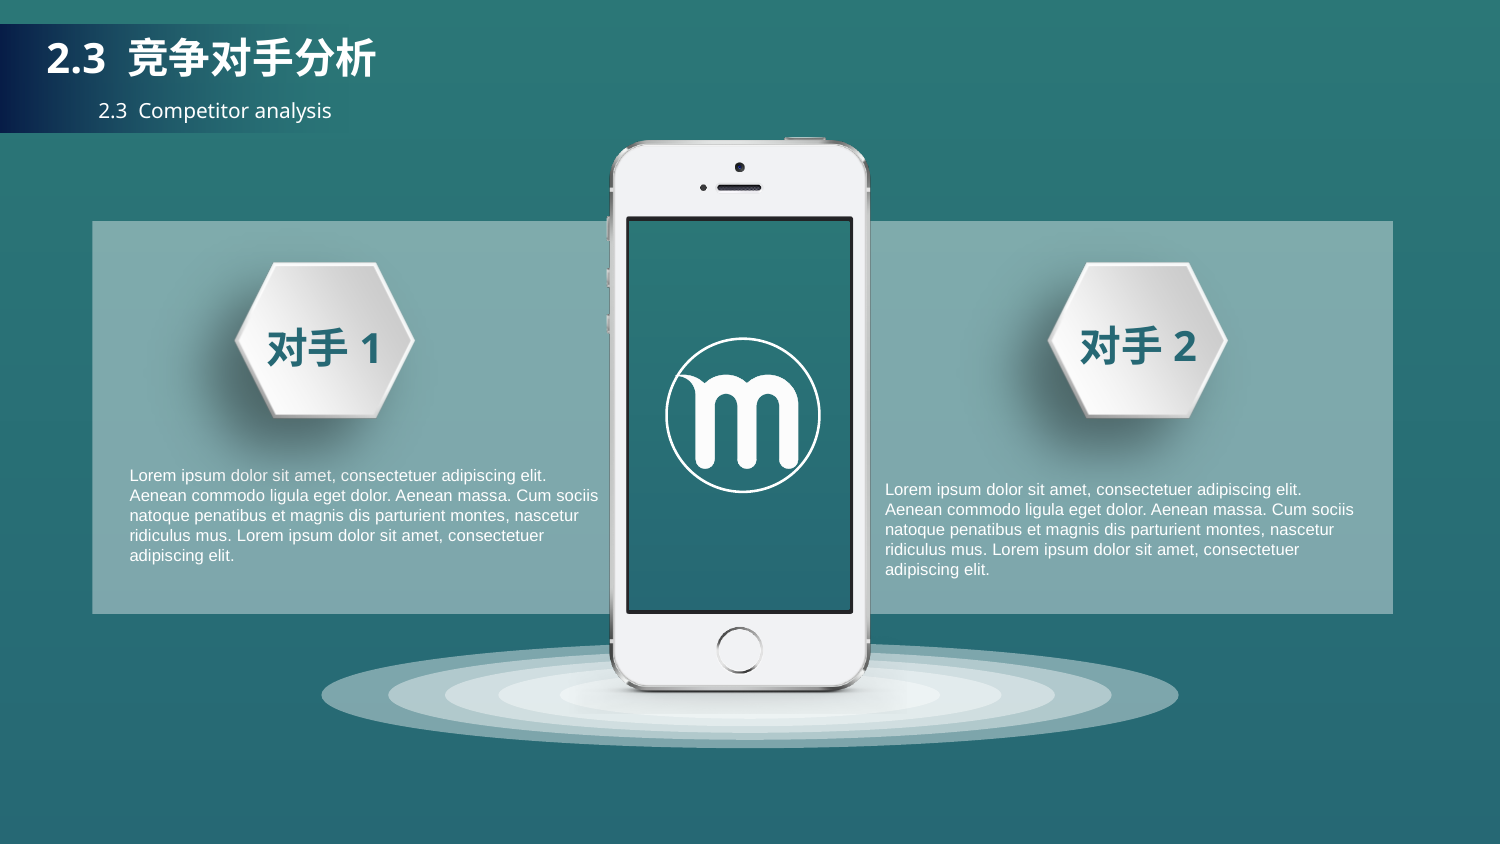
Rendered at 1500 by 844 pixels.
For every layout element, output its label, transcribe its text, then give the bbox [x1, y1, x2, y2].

text_box 2.3 竞争对手分析 [31, 24, 393, 90]
text_box [92, 221, 551, 614]
text_box 2.3 Competitor analysis [83, 90, 347, 131]
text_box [556, 111, 907, 715]
text_box [911, 221, 1393, 614]
text_box Lorem ipsum dolor sit amet, consectetuer adipiscing elit. Aenean commodo ligula eget dolor. Aenean massa. Cum sociis natoque penatibus et magnis dis parturient montes, nascetur ridiculus mus. Lorem ipsum dolor sit amet, consectetuer adipiscing elit. [114, 457, 551, 572]
text_box Lorem ipsum dolor sit amet, consectetuer adipiscing elit. Aenean commodo ligula eget dolor. Aenean massa. Cum sociis natoque penatibus et magnis dis parturient montes, nascetur ridiculus mus. Lorem ipsum dolor sit amet, consectetuer adipiscing elit. [911, 471, 1374, 587]
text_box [122, 215, 463, 532]
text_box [321, 641, 1179, 749]
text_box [935, 215, 1276, 532]
text_box [0, 24, 349, 133]
